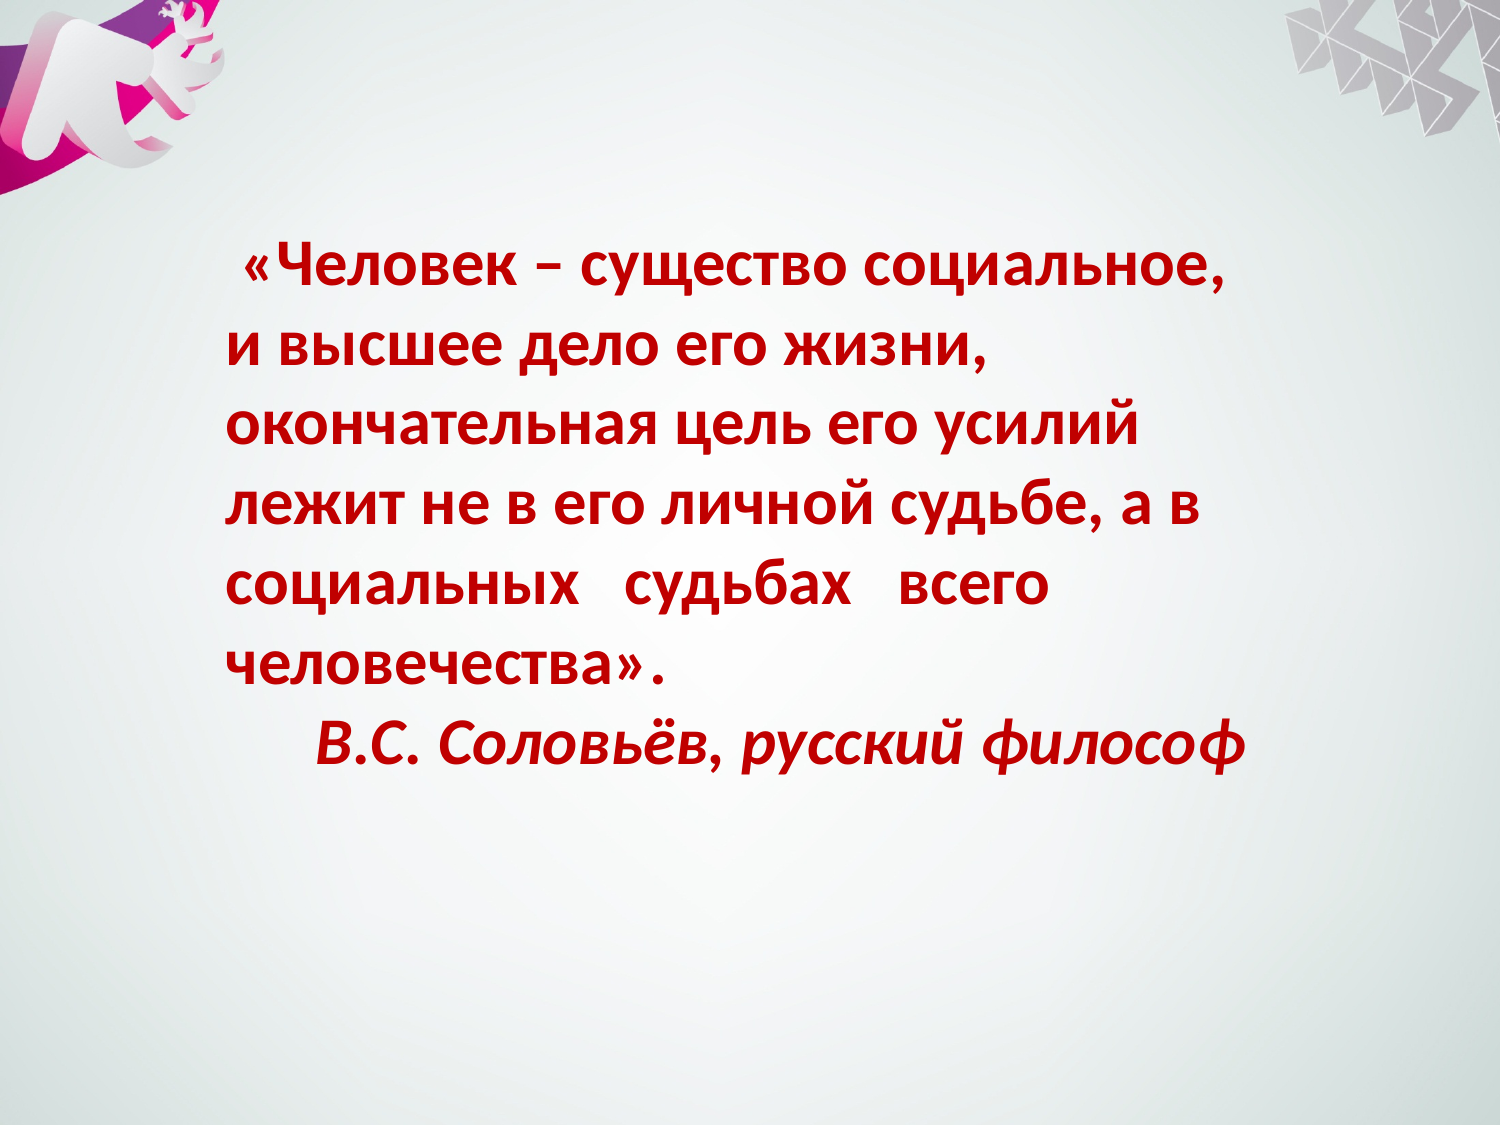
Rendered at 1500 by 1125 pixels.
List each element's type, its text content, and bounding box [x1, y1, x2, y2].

picture [0, 0, 1500, 1125]
text_box «Человек – существо социальное, и высшее дело его жизни, окончательная цель его усилий лежит не в его личной судьбе, а в социальных судьбах всего человечества». В.С. Соловьёв, русский философ [210, 210, 1278, 786]
